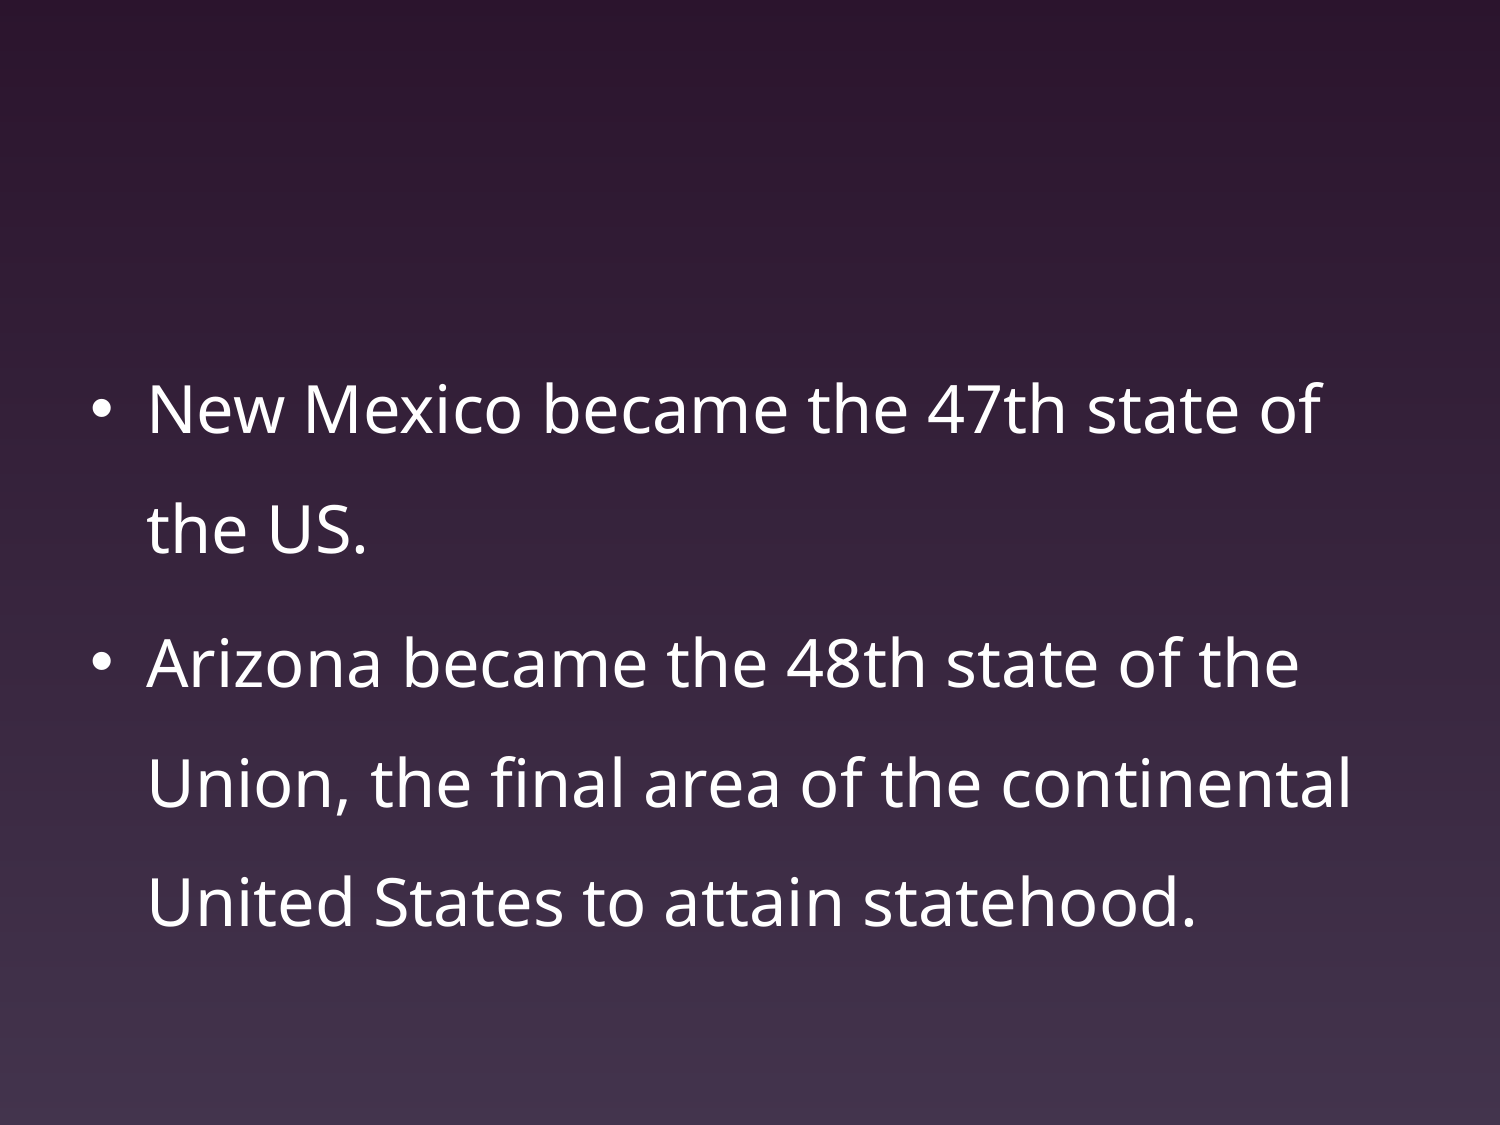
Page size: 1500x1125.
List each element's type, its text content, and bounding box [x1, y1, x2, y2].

list New Mexico became the 47th state of the US. Arizona became the 48th state of the Union, the final area of the continental United States to attain statehood. [75, 262, 1425, 1005]
